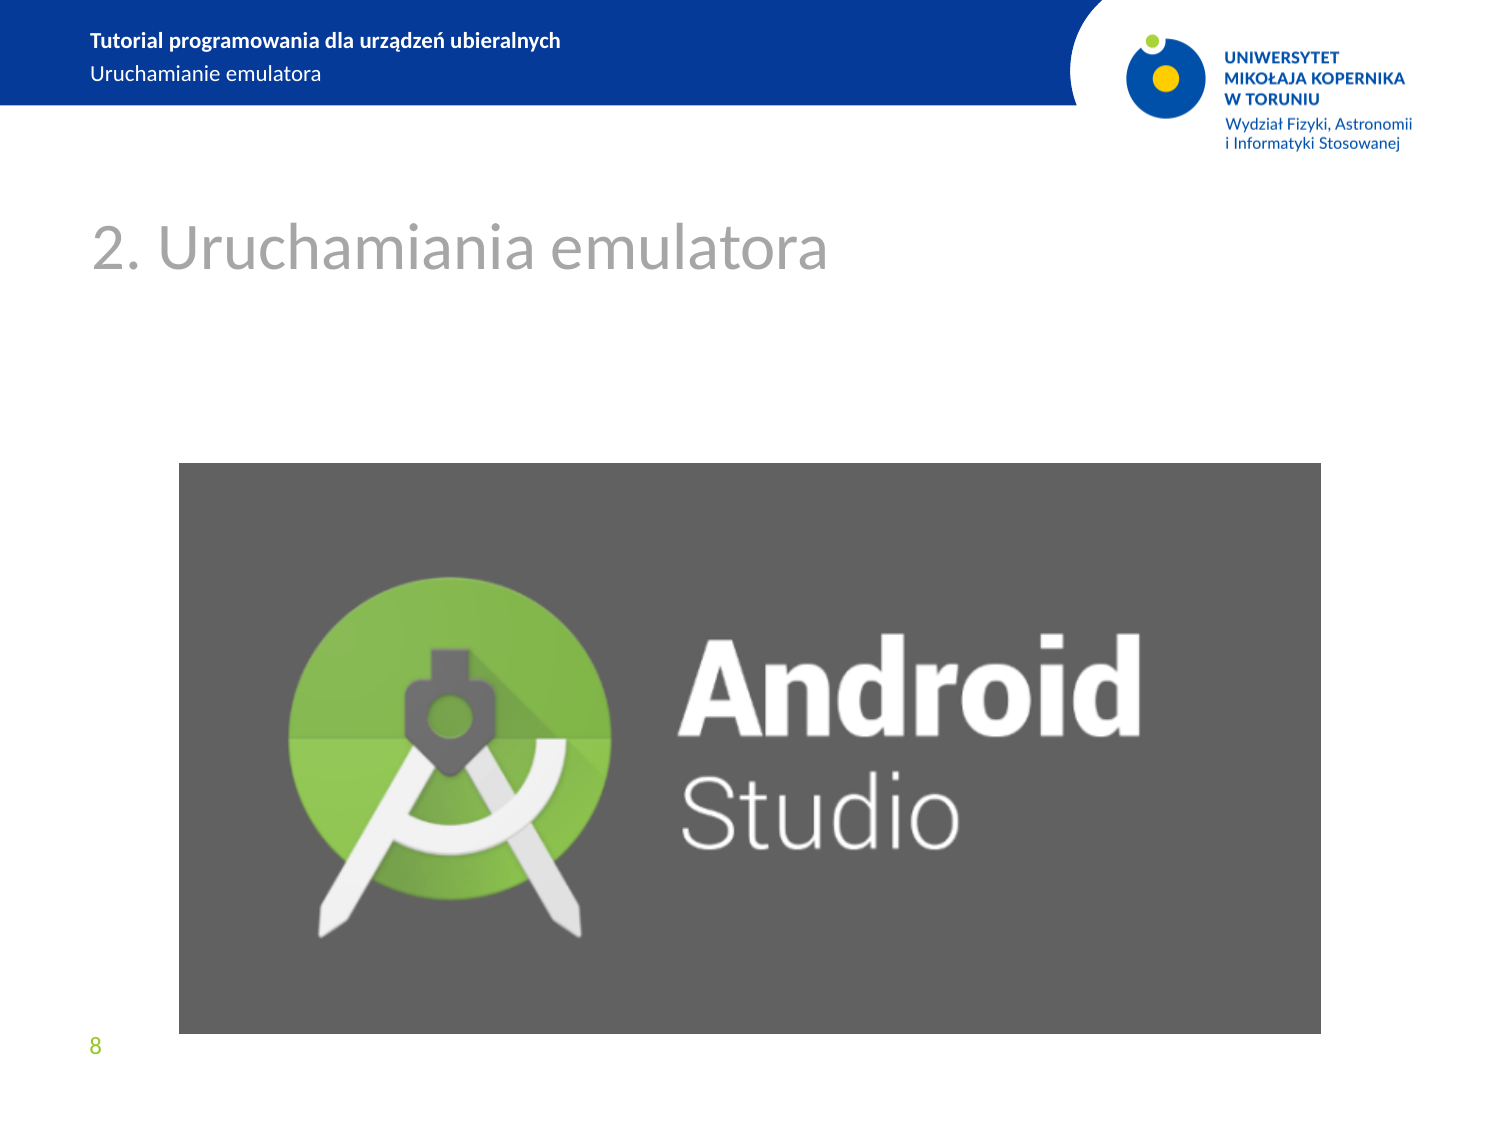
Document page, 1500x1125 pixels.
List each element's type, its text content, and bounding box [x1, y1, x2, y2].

list Uruchamianie emulatora [75, 50, 1040, 96]
list 2. Uruchamiania emulatora [77, 195, 1218, 363]
list Tutorial programowania dla urządzeń ubieralnych [75, 18, 1040, 50]
picture [1100, 8, 1438, 178]
picture [179, 462, 1321, 1034]
